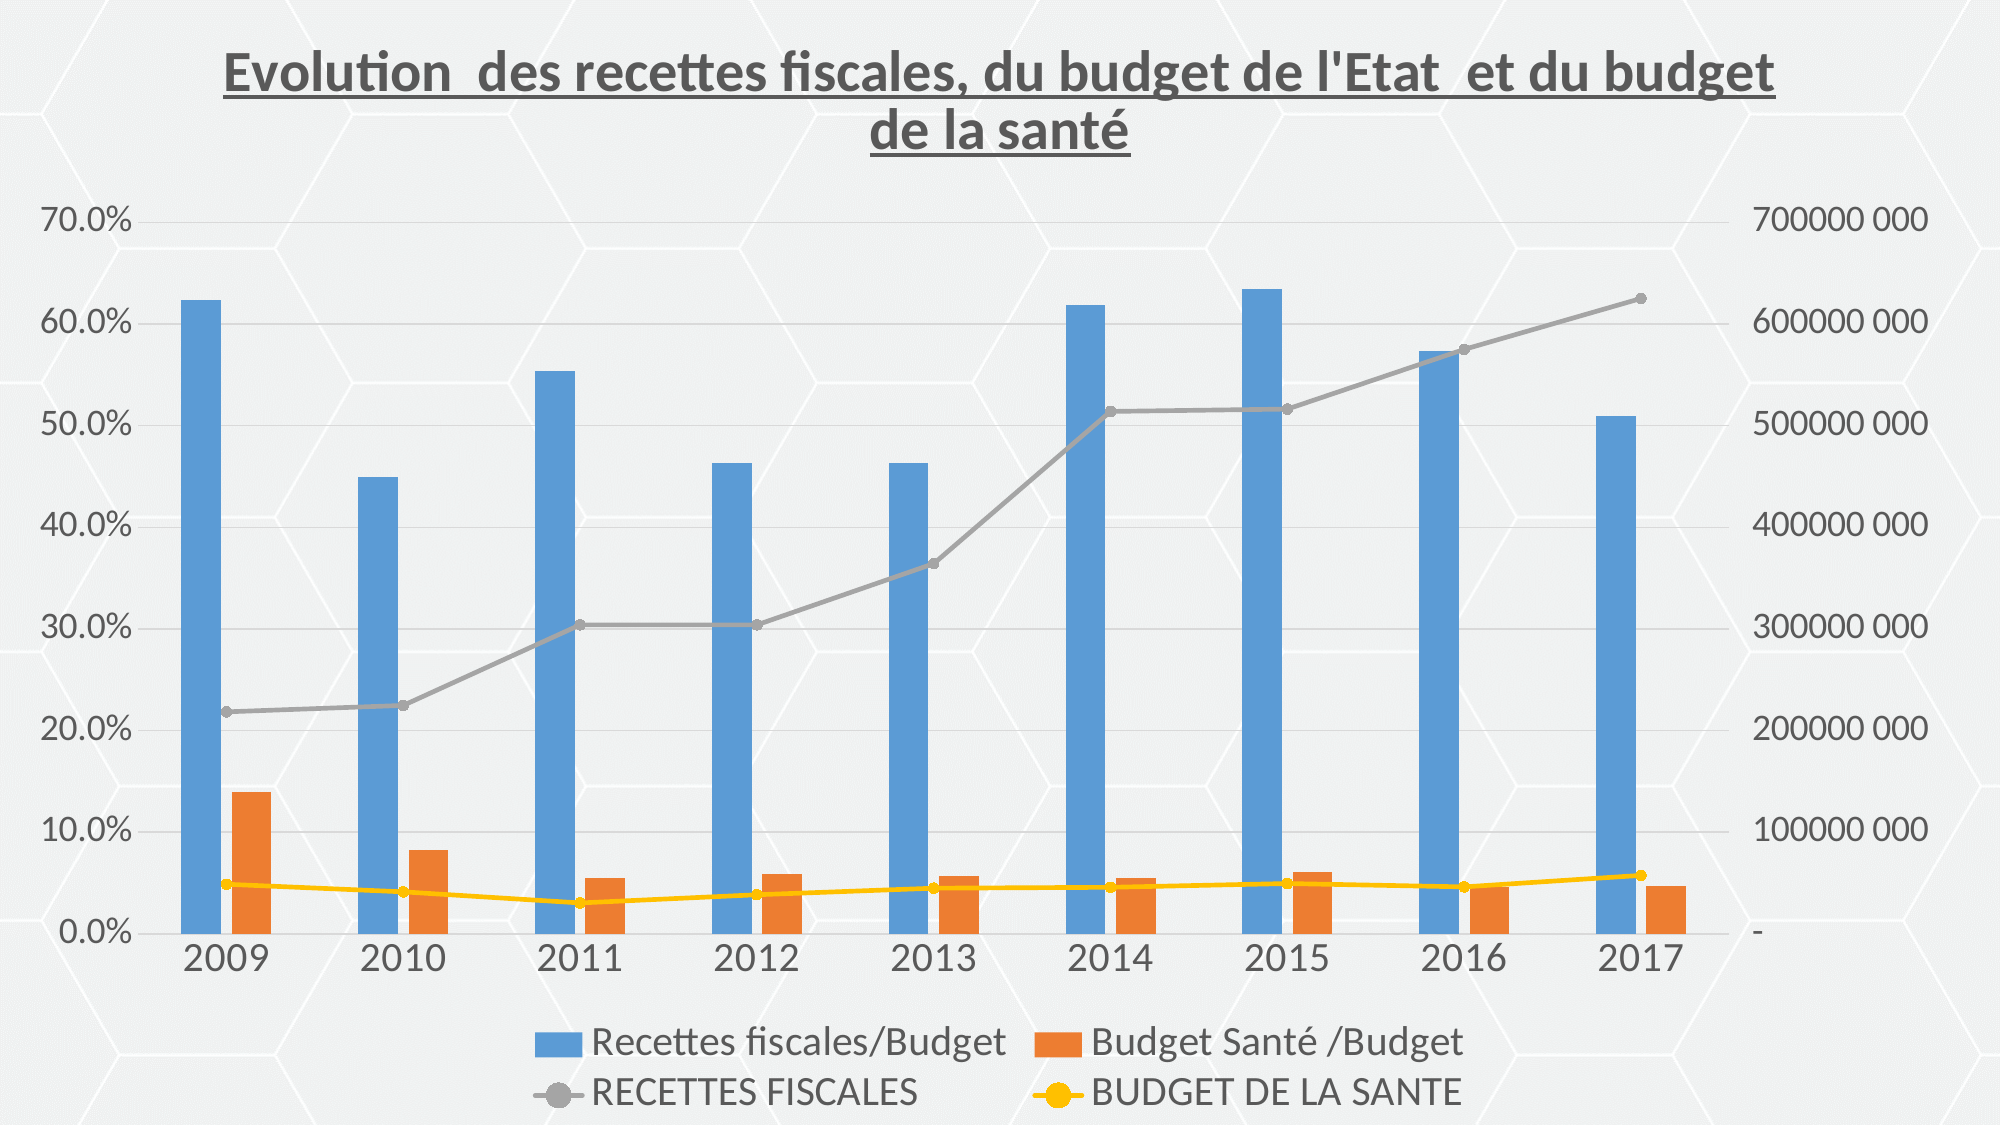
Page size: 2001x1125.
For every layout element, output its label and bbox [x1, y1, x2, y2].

chart [0, 0, 2000, 1125]
